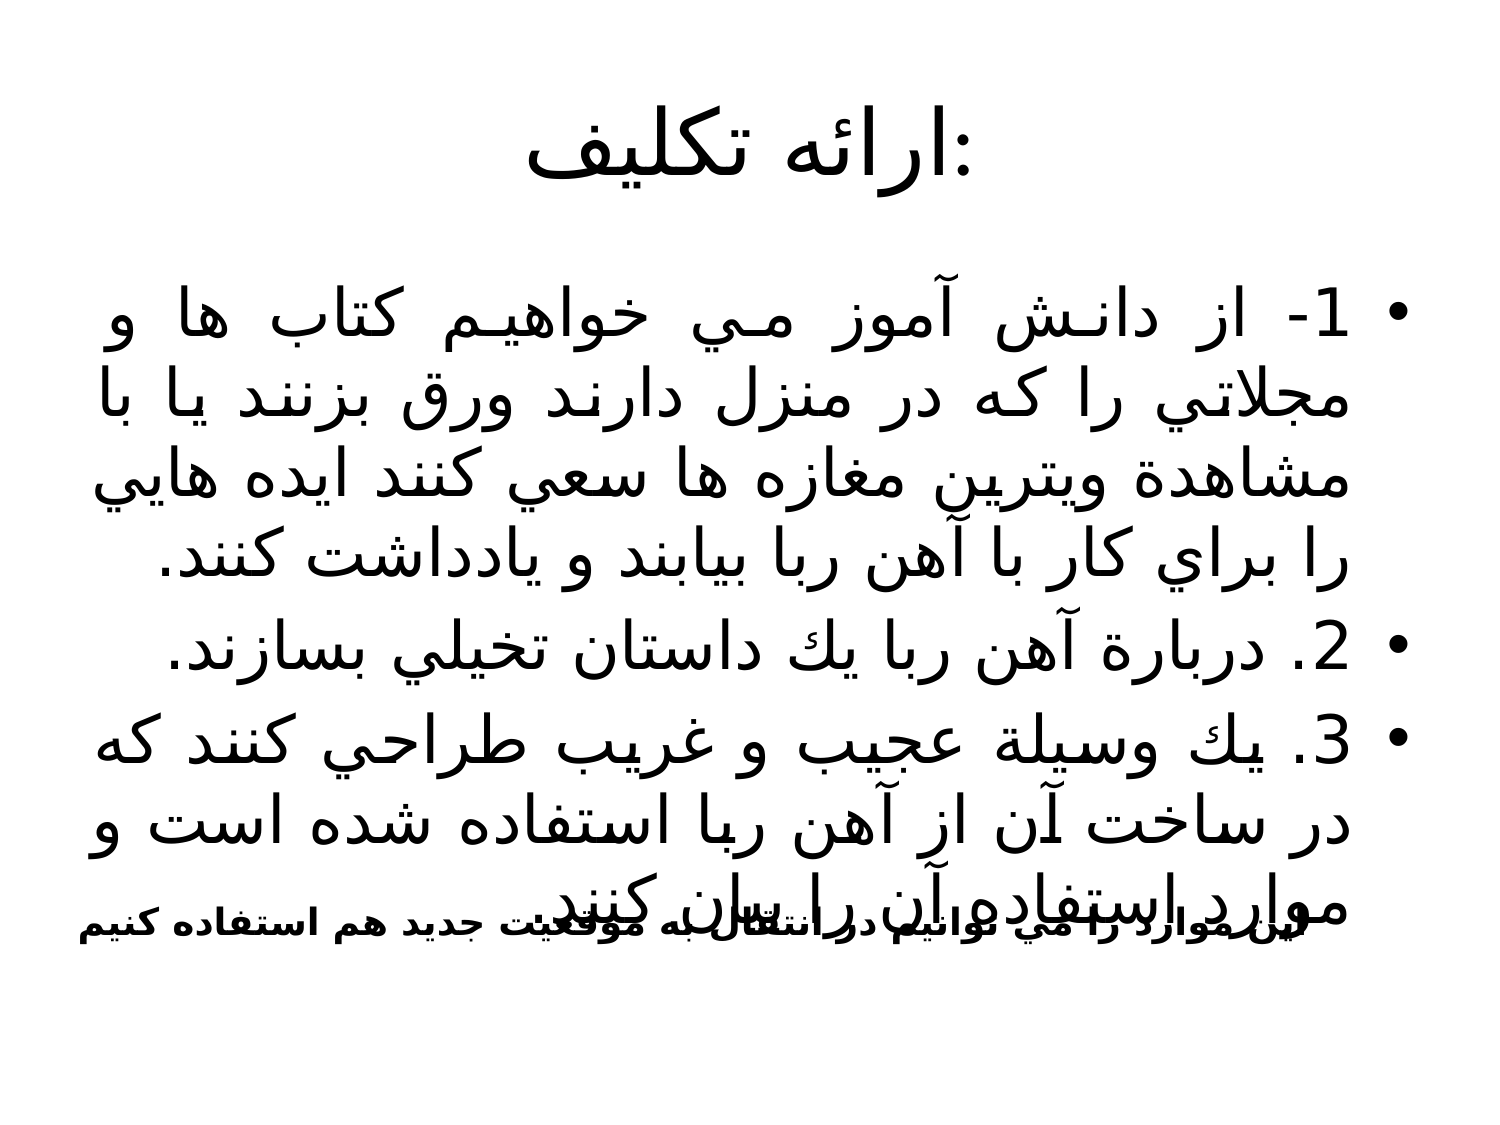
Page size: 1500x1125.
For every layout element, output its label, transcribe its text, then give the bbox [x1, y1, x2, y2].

list 1- از دانش آموز مي خواهيم كتاب ها و مجلاتي را كه در منزل دارند ورق بزنند يا با مشاهدة ويترين مغازه ها سعي كنند ايده هايي را براي كار با آهن ربا بيابند و يادداشت كنند. 2. دربارة آهن ربا يك داستان تخيلي بسازند. 3. يك وسيلة عجيب و غريب طراحي كنند كه در ساخت آن از آهن ربا استفاده شده است و موارد استفاده آن را بيان كنند. [75, 262, 1425, 1005]
title ارائه تكليف: [75, 45, 1425, 233]
text_box اين موارد را مي توانيم در انتقال به موقعيت جديد هم استفاده كنيم [63, 890, 1324, 951]
